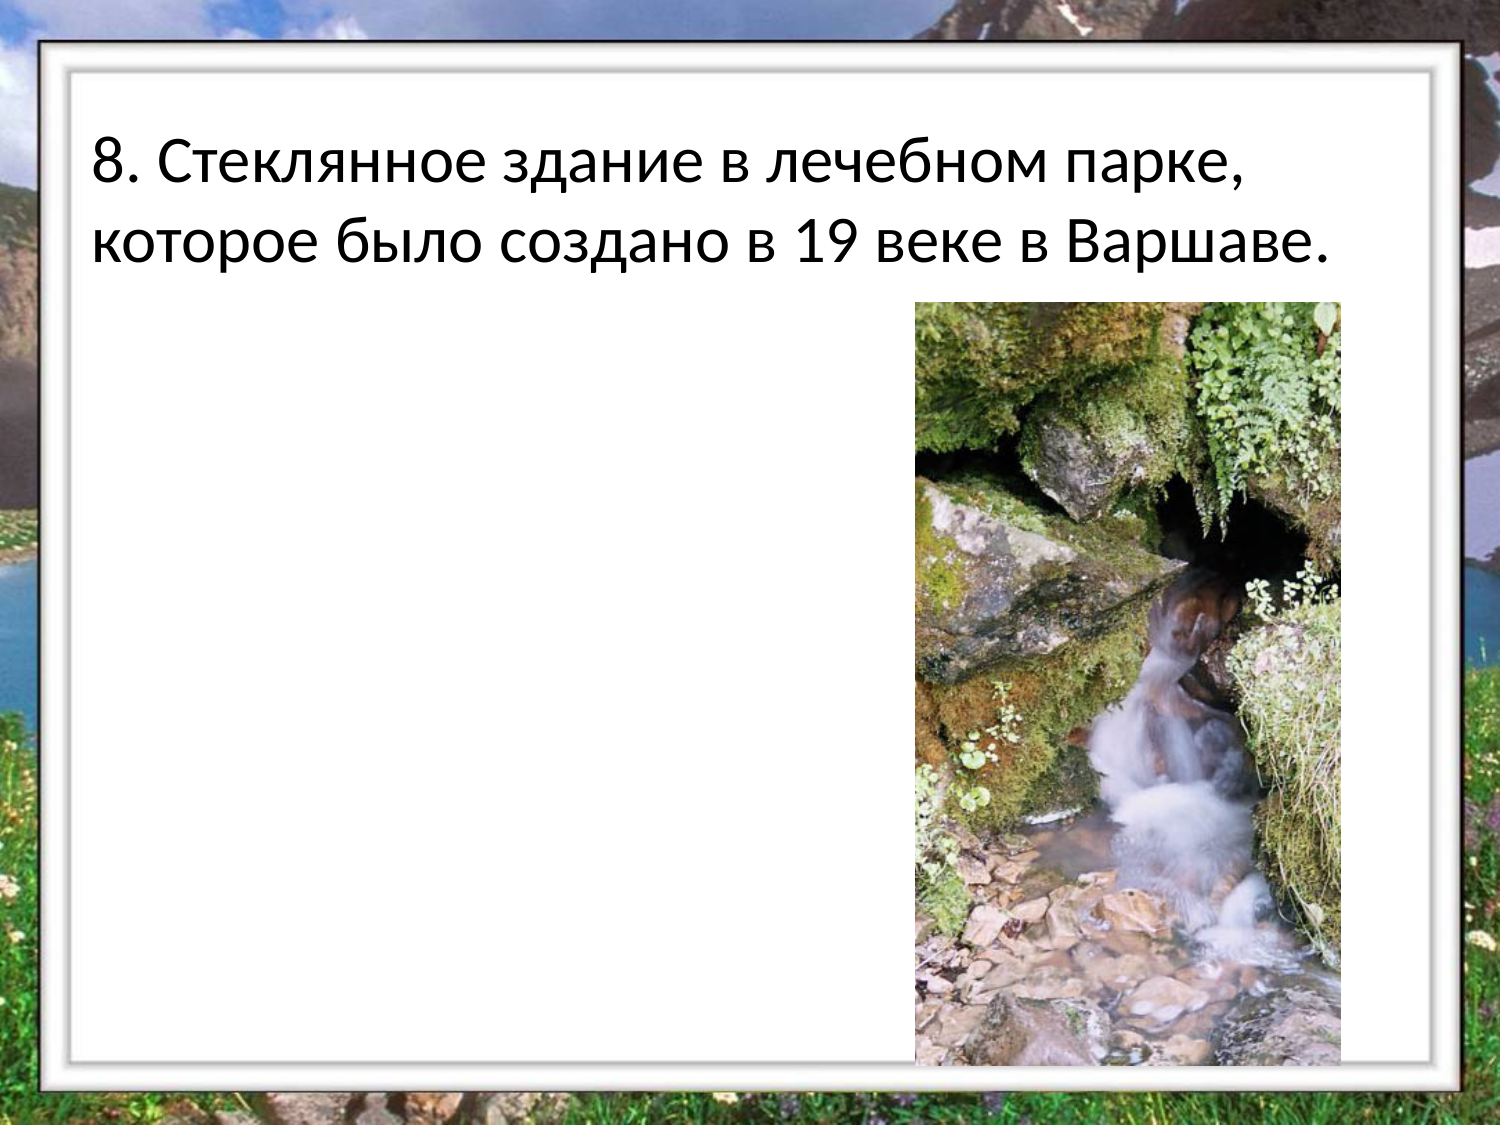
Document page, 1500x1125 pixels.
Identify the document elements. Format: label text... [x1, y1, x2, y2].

title 8. Стеклянное здание в лечебном парке, которое было создано в 19 веке в Варшаве. [76, 101, 1427, 290]
picture [0, 0, 1500, 1125]
